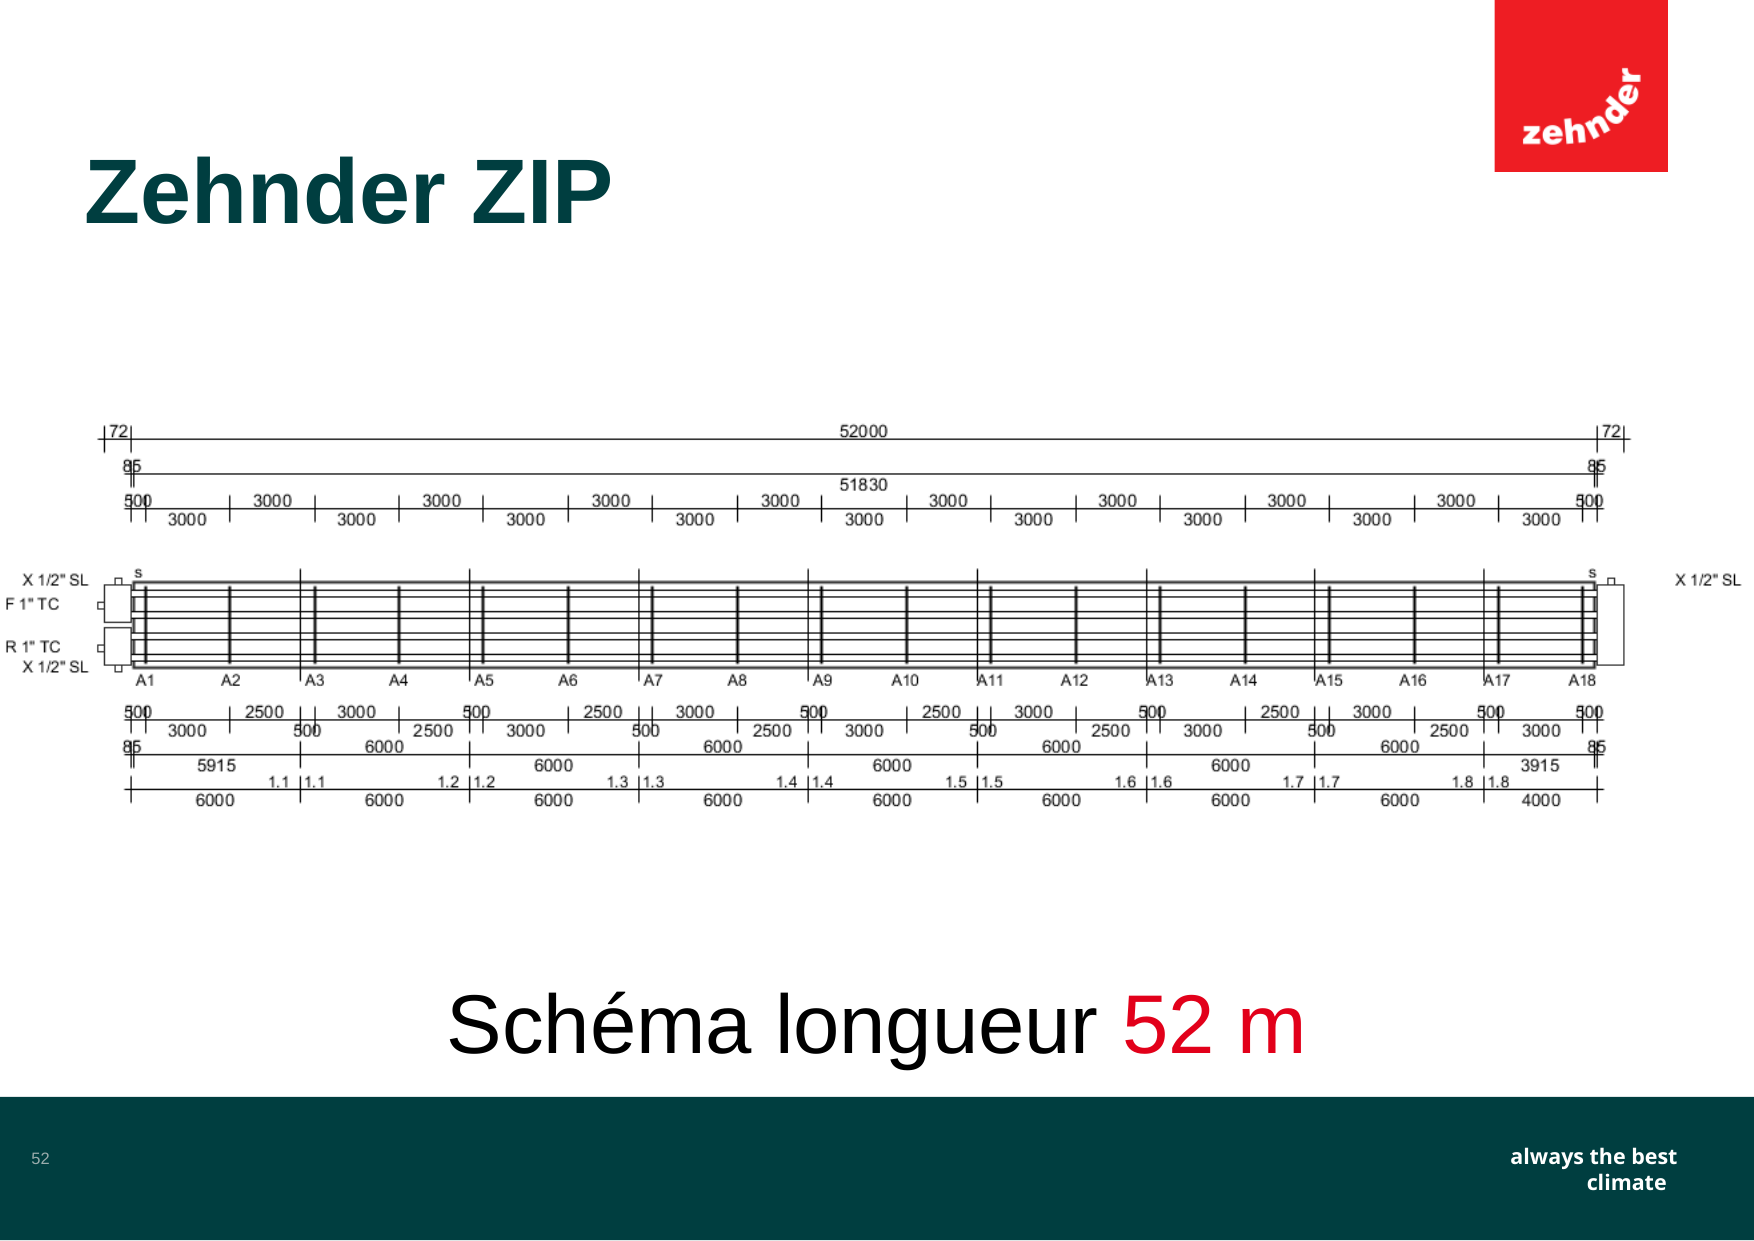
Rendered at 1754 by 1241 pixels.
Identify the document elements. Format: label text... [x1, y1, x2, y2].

title Zehnder ZIP [70, 136, 1583, 207]
text_box Schéma longueur 52 m [431, 962, 1323, 1078]
picture [0, 416, 1754, 817]
